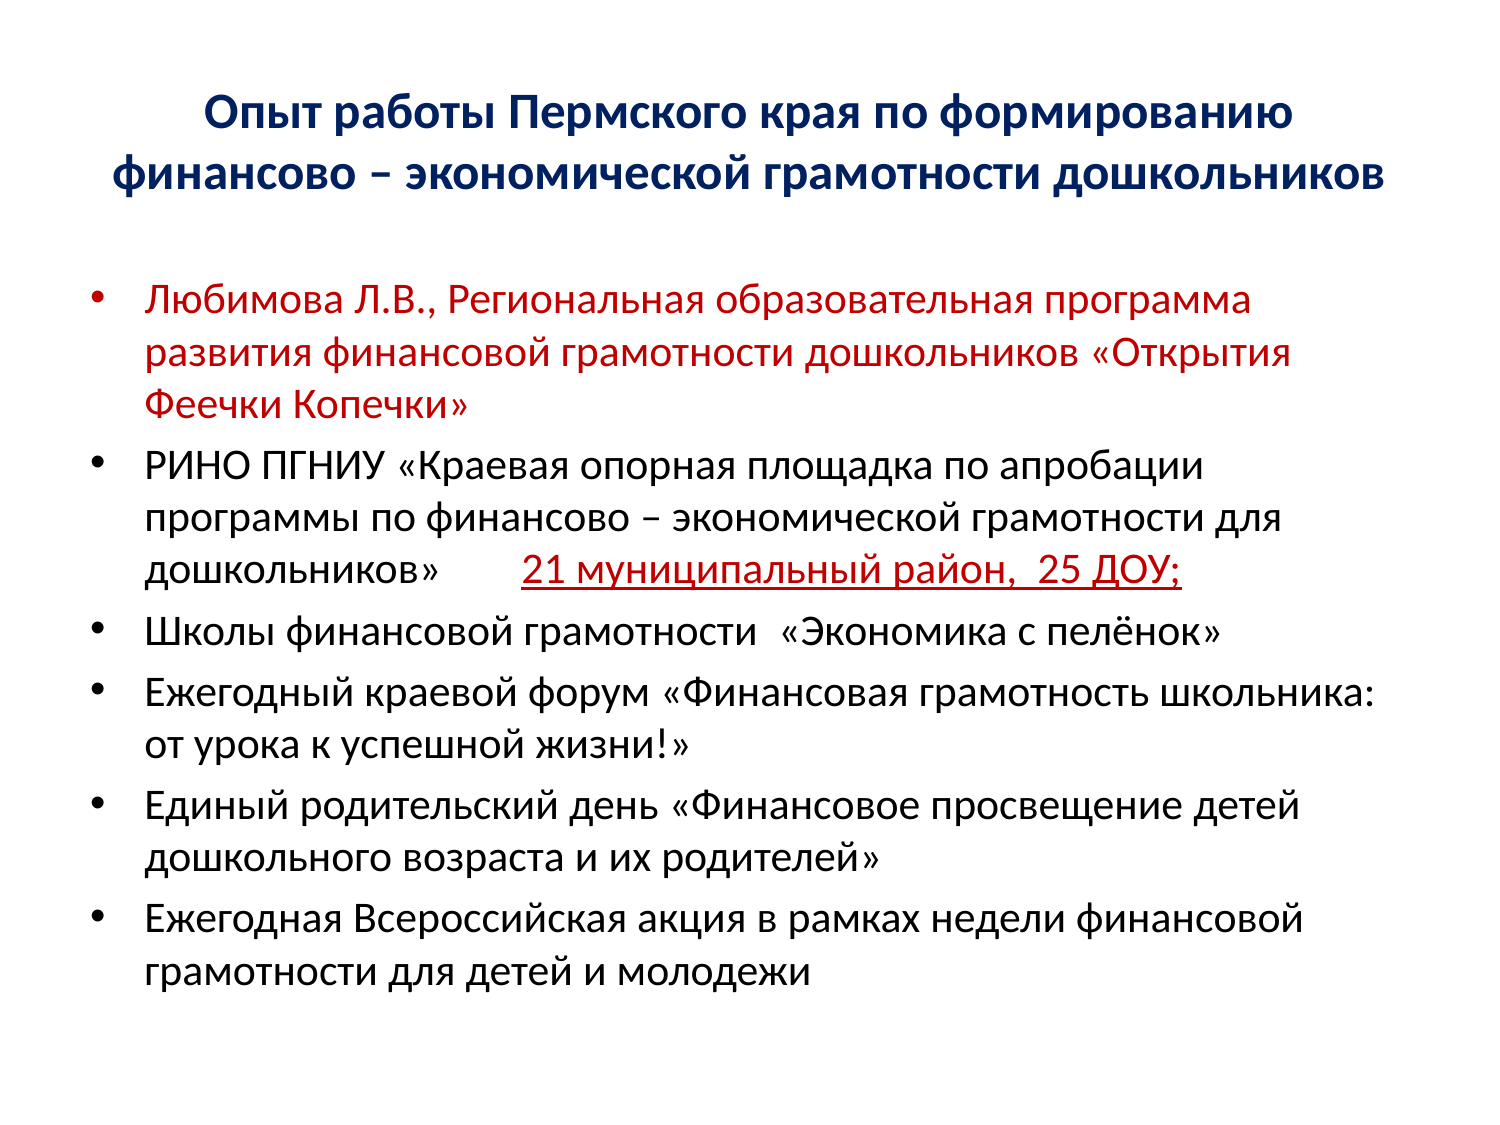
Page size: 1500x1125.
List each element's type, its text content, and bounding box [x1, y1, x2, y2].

title Опыт работы Пермского края по формированию финансово – экономической грамотности дошкольников [75, 45, 1425, 233]
list Любимова Л.В., Региональная образовательная программа развития финансовой грамотности дошкольников «Открытия Феечки Копечки» РИНО ПГНИУ «Краевая опорная площадка по апробации программы по финансово – экономической грамотности для дошкольников» 21 муниципальный район, 25 ДОУ; Школы финансовой грамотности «Экономика с пелёнок» Ежегодный краевой форум «Финансовая грамотность школьника: от урока к успешной жизни!» Единый родительский день «Финансовое просвещение детей дошкольного возраста и их родителей» Ежегодная Всероссийская акция в рамках недели финансовой грамотности для детей и молодежи [75, 262, 1425, 1005]
